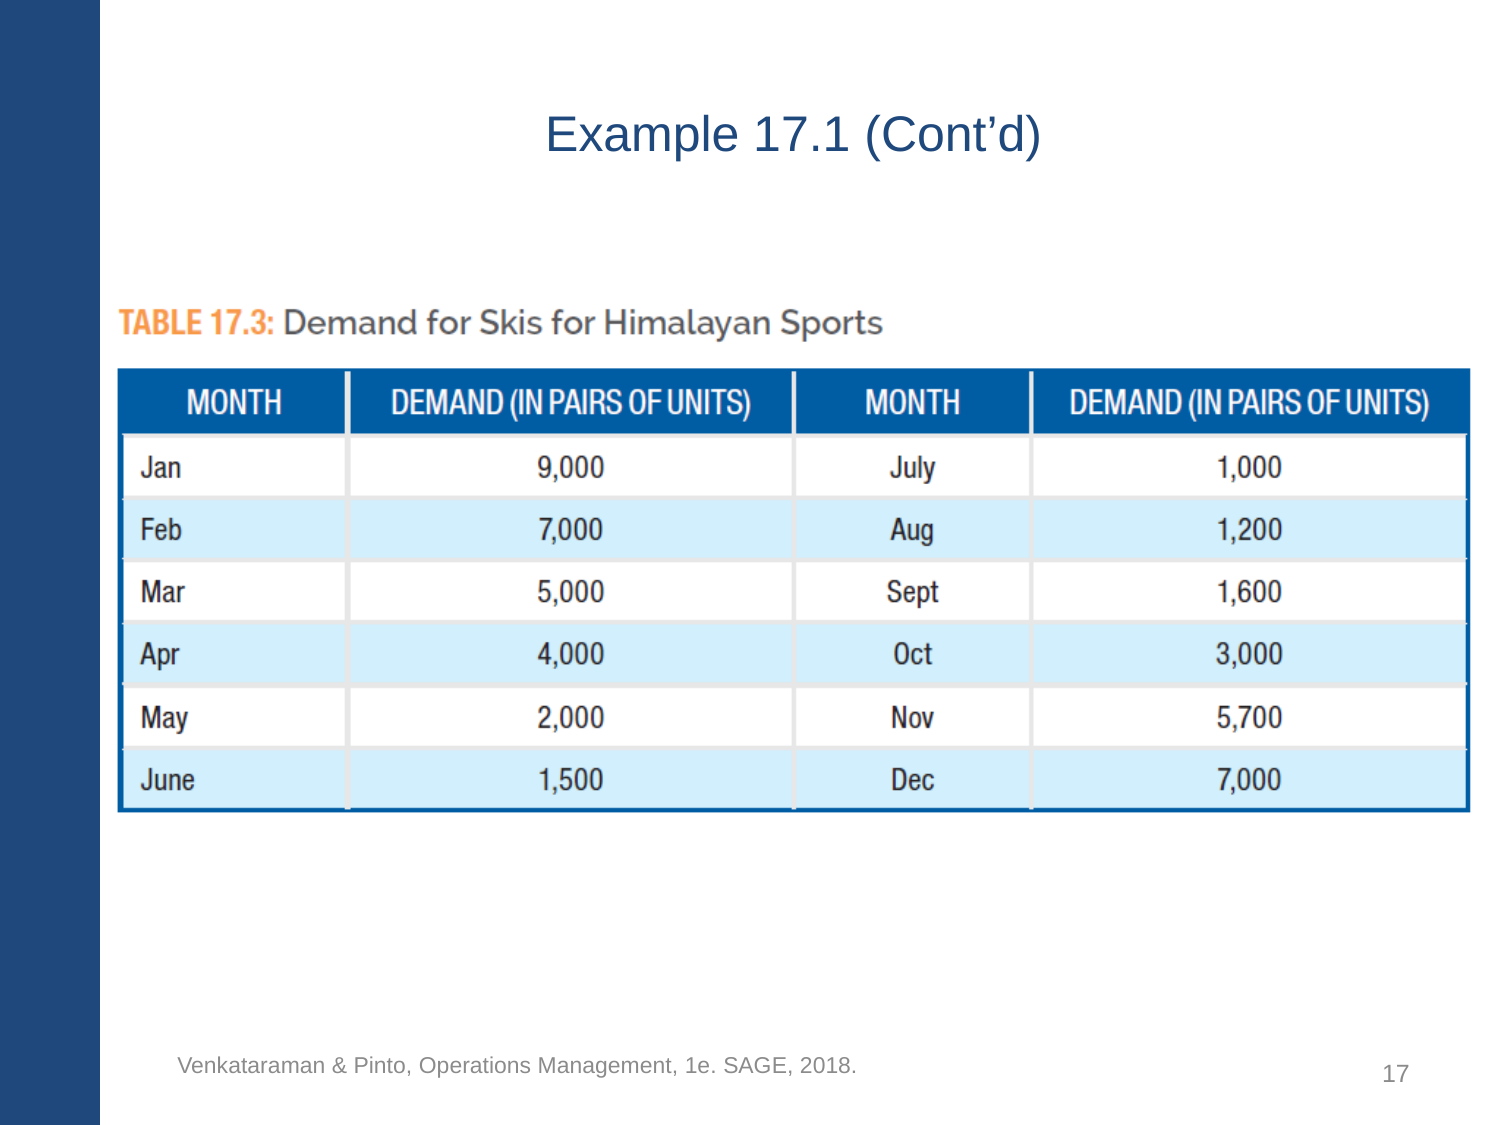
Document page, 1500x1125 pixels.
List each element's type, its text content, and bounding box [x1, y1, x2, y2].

title Example 17.1 (Cont’d) [162, 37, 1425, 225]
picture [111, 299, 1488, 858]
slide_number 17 [1350, 1042, 1425, 1103]
footer Venkataraman & Pinto, Operations Management, 1e. SAGE, 2018. [162, 1042, 1313, 1103]
